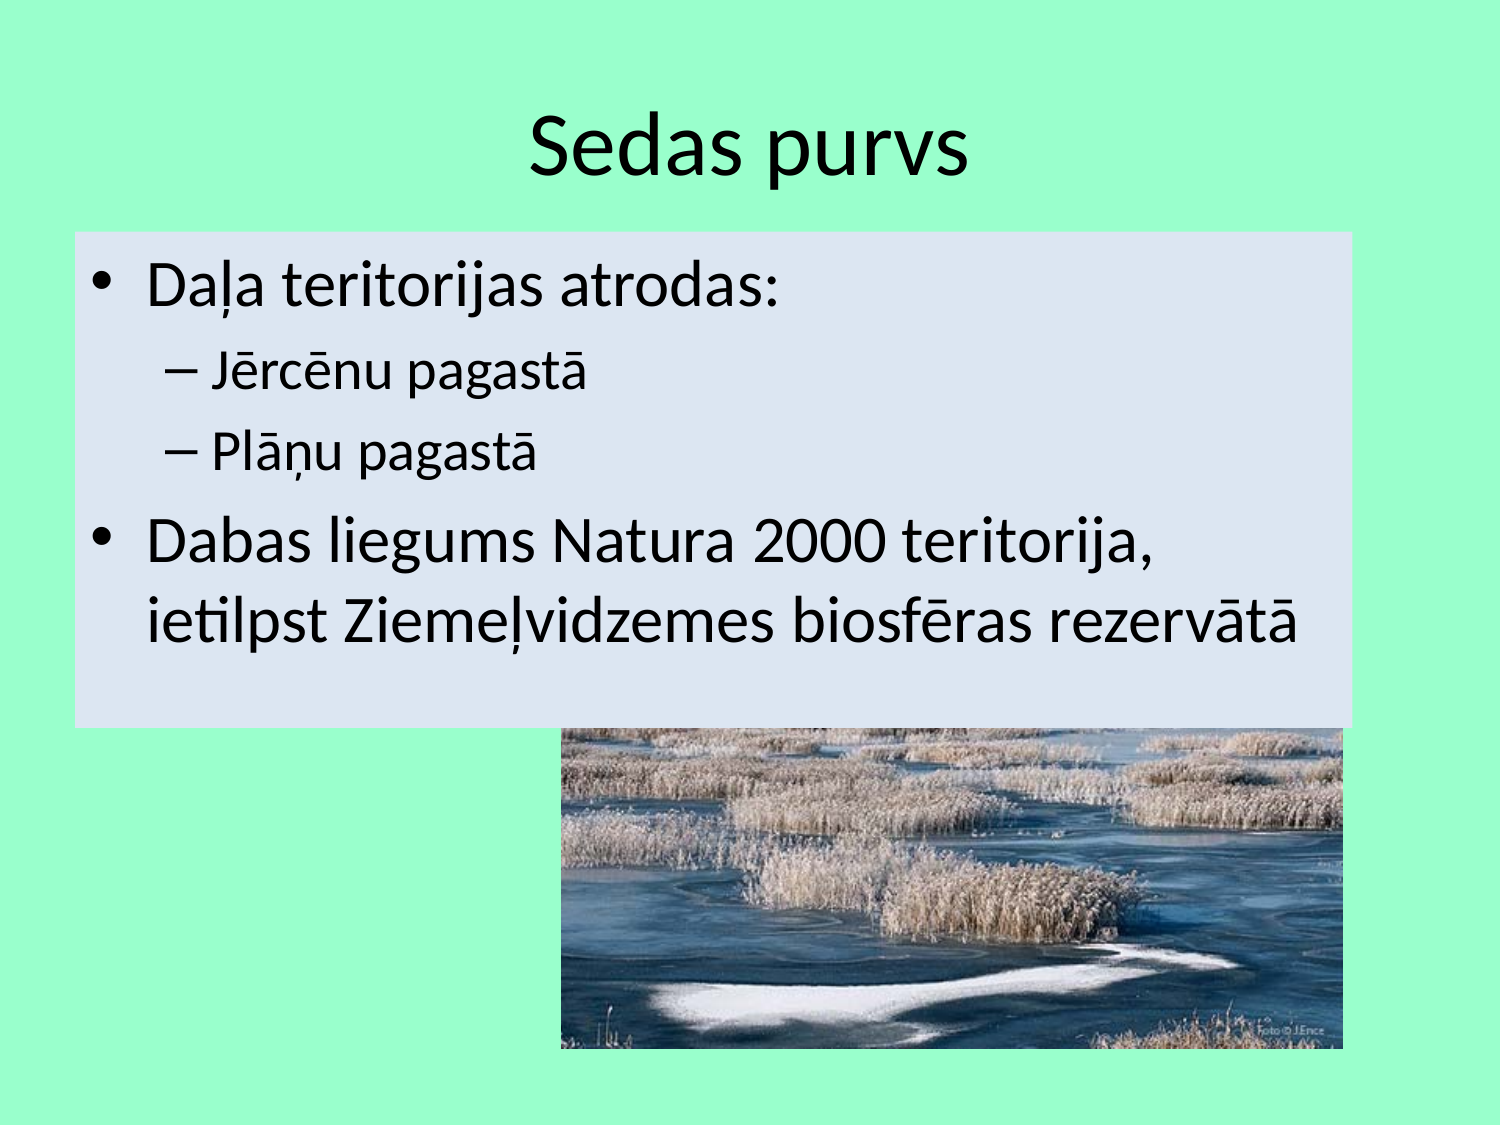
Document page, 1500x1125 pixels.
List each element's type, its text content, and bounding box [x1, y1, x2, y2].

picture [560, 609, 1343, 1050]
title Sedas purvs [75, 45, 1425, 233]
list Daļa teritorijas atrodas: Jērcēnu pagastā Plāņu pagastā Dabas liegums Natura 2000 teritorija, ietilpst Ziemeļvidzemes biosfēras rezervātā [75, 231, 1353, 728]
